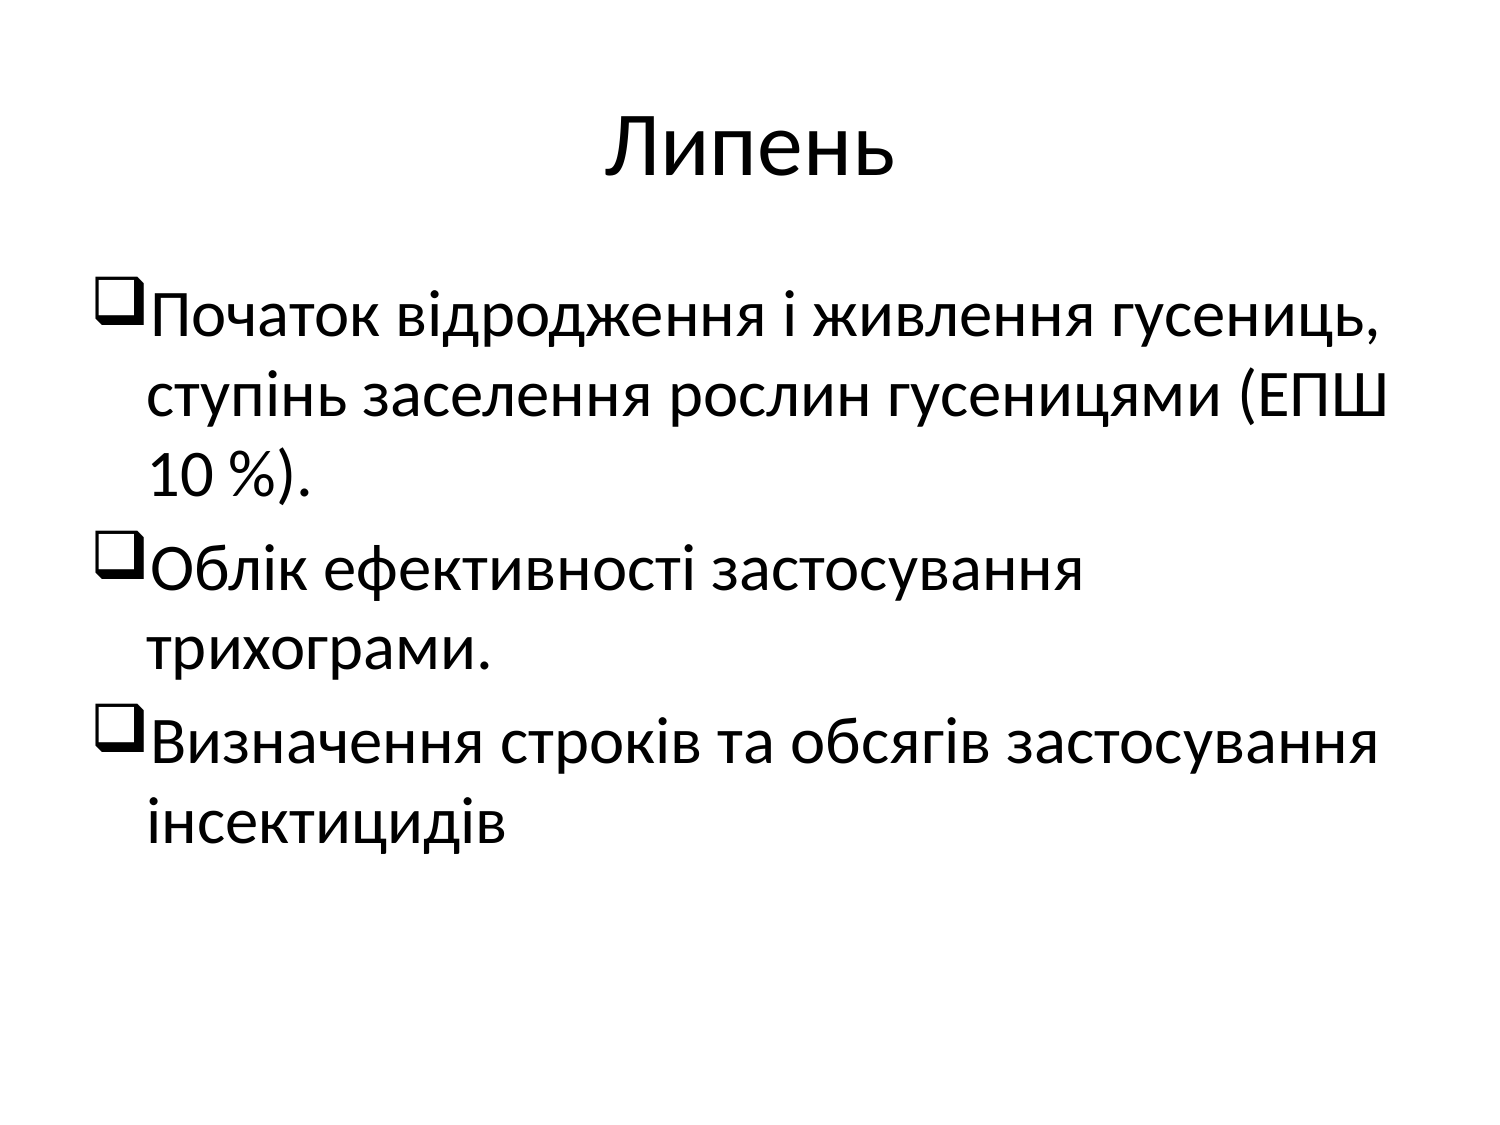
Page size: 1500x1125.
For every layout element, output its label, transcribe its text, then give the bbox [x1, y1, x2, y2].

list Початок відродження і живлення гусениць, ступінь заселення рослин гусеницями (ЕПШ 10 %). Облік ефективності застосування трихограми. Визначення строків та обсягів застосування інсектицидів [75, 262, 1425, 1005]
title Липень [75, 45, 1425, 233]
